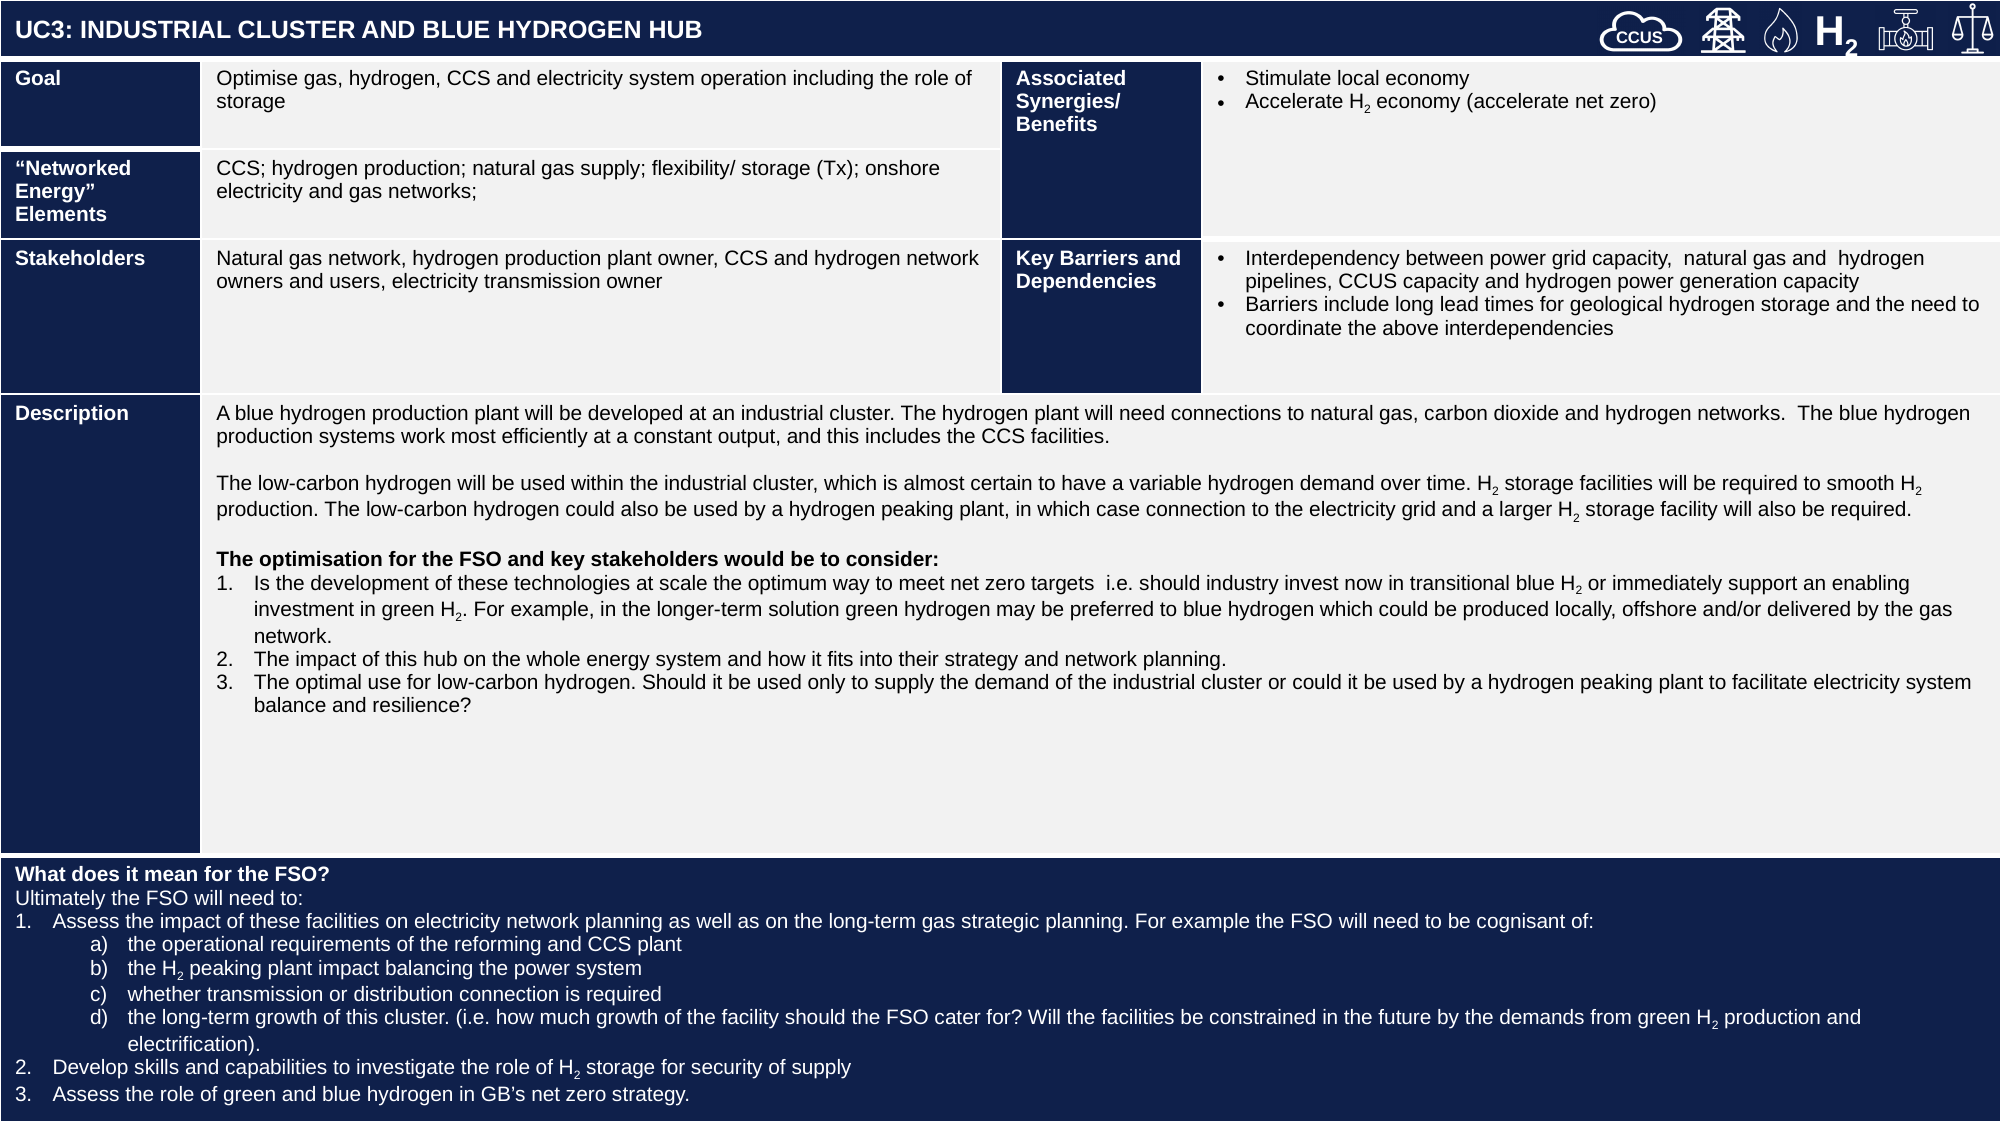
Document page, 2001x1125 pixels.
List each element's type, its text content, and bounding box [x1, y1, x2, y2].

table_cell Interdependency between power grid capacity, natural gas and hydrogen pipelines, CCUS capacity and hydrogen power generation capacity Barriers include long lead times for geological hydrogen storage and the need to coordinate the above interdependencies [1203, 242, 2000, 393]
picture [1874, 5, 1936, 55]
picture [1698, 4, 1747, 55]
text_box H2 [1814, 3, 1862, 61]
table_cell “Networked Energy” Elements [1, 152, 200, 238]
table_cell Goal [1, 62, 200, 146]
table_cell Optimise gas, hydrogen, CCS and electricity system operation including the role of storage [202, 62, 1000, 148]
table_cell A blue hydrogen production plant will be developed at an industrial cluster. The hydrogen plant will need connections to natural gas, carbon dioxide and hydrogen networks. The blue hydrogen production systems work most efficiently at a constant output, and this includes the CCS facilities. The low-carbon hydrogen will be used within the industrial cluster, which is almost certain to have a variable hydrogen demand over time. H2 storage facilities will be required to smooth H2 production. The low-carbon hydrogen could also be used by a hydrogen peaking plant, in which case connection to the electricity grid and a larger H2 storage facility will also be required. The optimisation for the FSO and key stakeholders would be to consider: Is the development of these technologies at scale the optimum way to meet net zero targets i.e. should industry invest now in transitional blue H2 or immediately support an enabling investment in green H2. For example, in the longer-term solution green hydrogen may be preferred to blue hydrogen which could be produced locally, offshore and/or delivered by the gas network. The impact of this hub on the whole energy system and how it fits into their strategy and network planning. The optimal use for low-carbon hydrogen. Should it be used only to supply the demand of the industrial cluster or could it be used by a hydrogen peaking plant to facilitate electricity system balance and resilience? [202, 395, 2000, 853]
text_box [1597, 6, 1687, 55]
picture [1948, 2, 1997, 55]
table_cell Associated Synergies/ Benefits [1002, 62, 1201, 238]
picture [1759, 2, 1802, 55]
table_cell Stakeholders [1, 240, 200, 393]
table_cell Key Barriers and Dependencies [1002, 240, 1201, 393]
table_header UC3: INDUSTRIAL CLUSTER AND BLUE HYDROGEN HUB [1, 1, 1758, 56]
table_cell Natural gas network, hydrogen production plant owner, CCS and hydrogen network owners and users, electricity transmission owner [202, 240, 1000, 393]
table_cell What does it mean for the FSO? Ultimately the FSO will need to: Assess the impact of these facilities on electricity network planning as well as on the long-term gas strategic planning. For example the FSO will need to be cognisant of: the operational requirements of the reforming and CCS plant the H2 peaking plant impact balancing the power system whether transmission or distribution connection is required the long-term growth of this cluster. (i.e. how much growth of the facility should the FSO cater for? Will the facilities be constrained in the future by the demands from green H2 production and electrification). Develop skills and capabilities to investigate the role of H2 storage for security of supply Assess the role of green and blue hydrogen in GB’s net zero strategy. [1, 858, 2000, 1121]
table_header UC3: INDUSTRIAL CLUSTER AND BLUE HYDROGEN HUB [1802, 1, 1949, 56]
table_cell Description [1, 395, 200, 853]
table_cell CCS; hydrogen production; natural gas supply; flexibility/ storage (Tx); onshore electricity and gas networks; [202, 150, 1000, 238]
table_cell Stimulate local economy Accelerate H2 economy (accelerate net zero) [1203, 62, 2000, 236]
